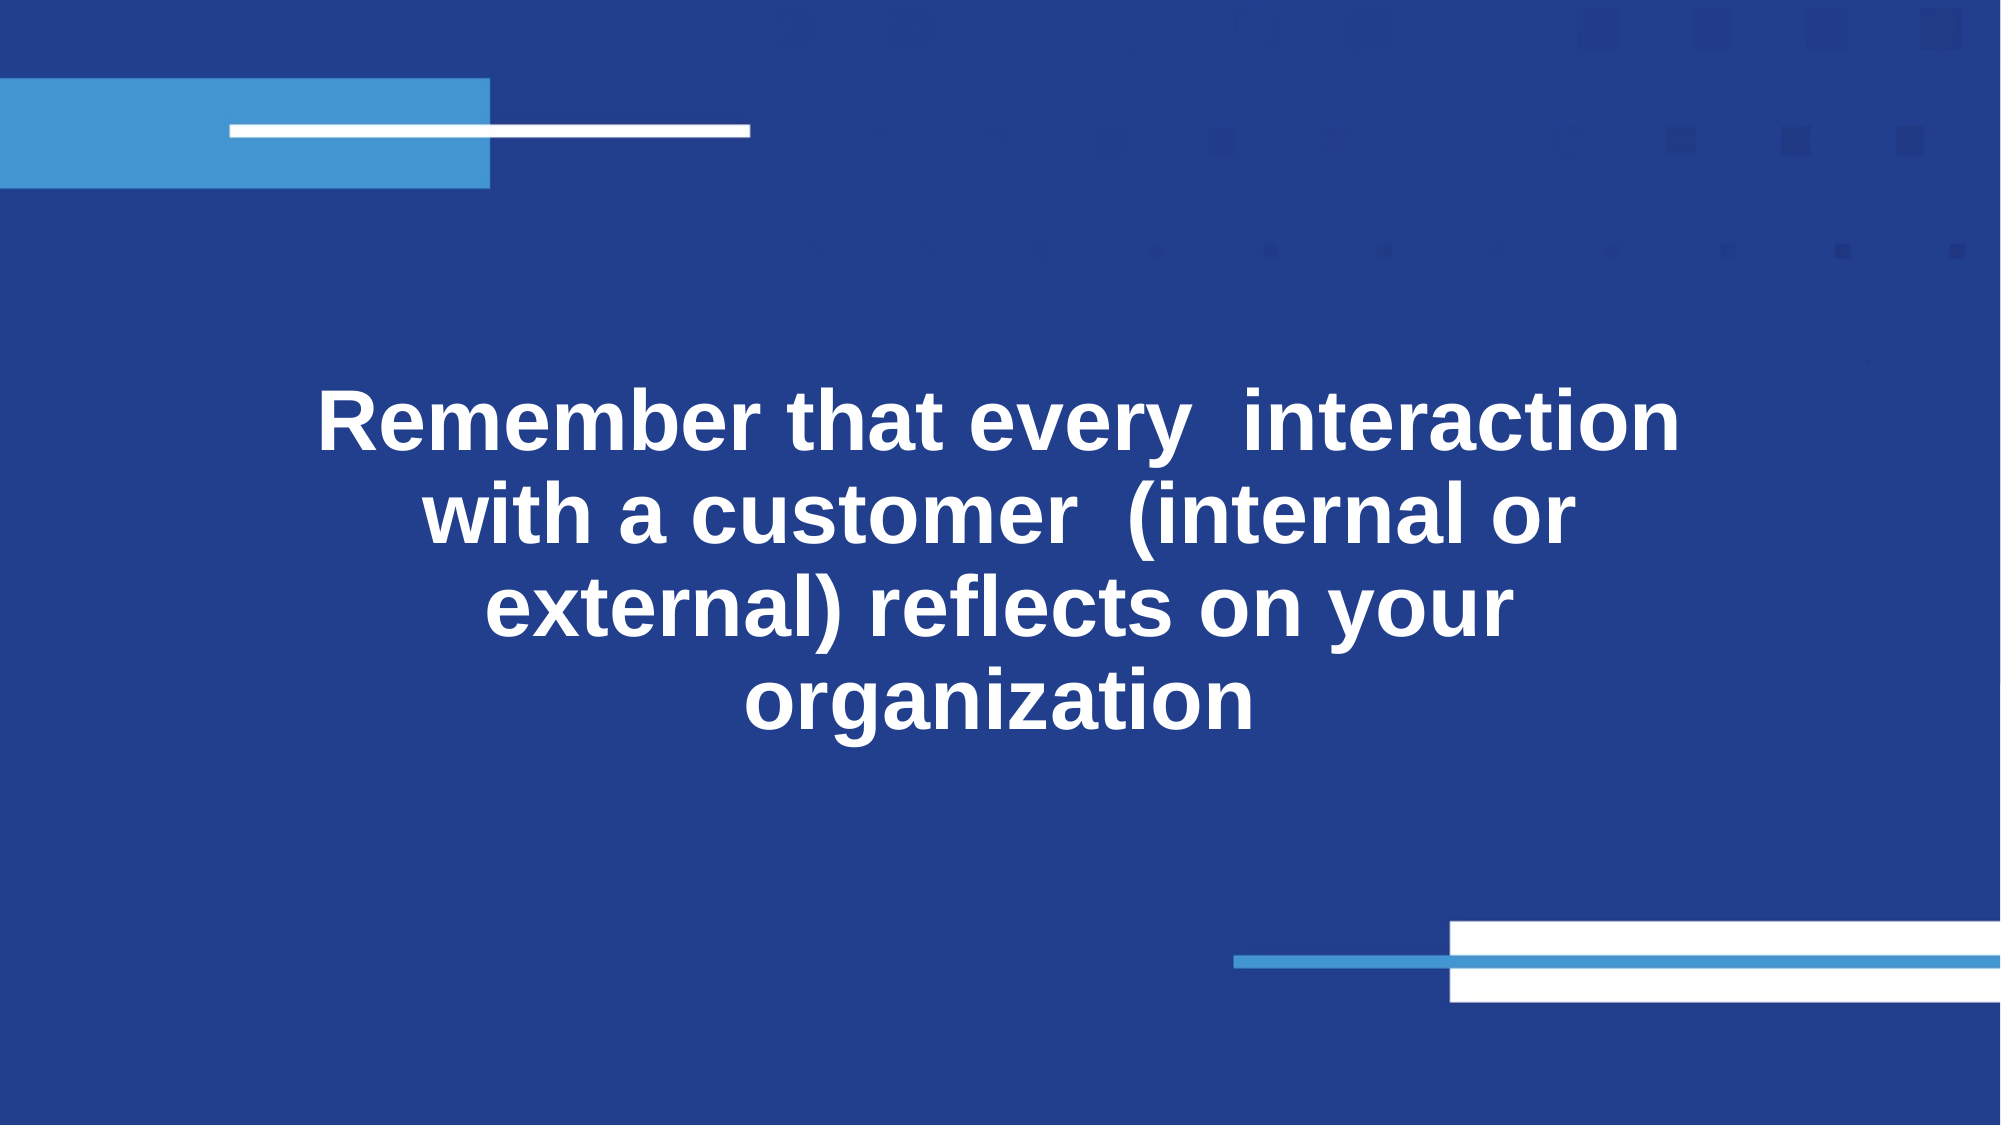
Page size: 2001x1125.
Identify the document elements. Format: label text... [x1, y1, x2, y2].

picture [0, 0, 2001, 1125]
title Remember that every interaction with a customer (internal or external) reflects on your organization [249, 366, 1750, 759]
